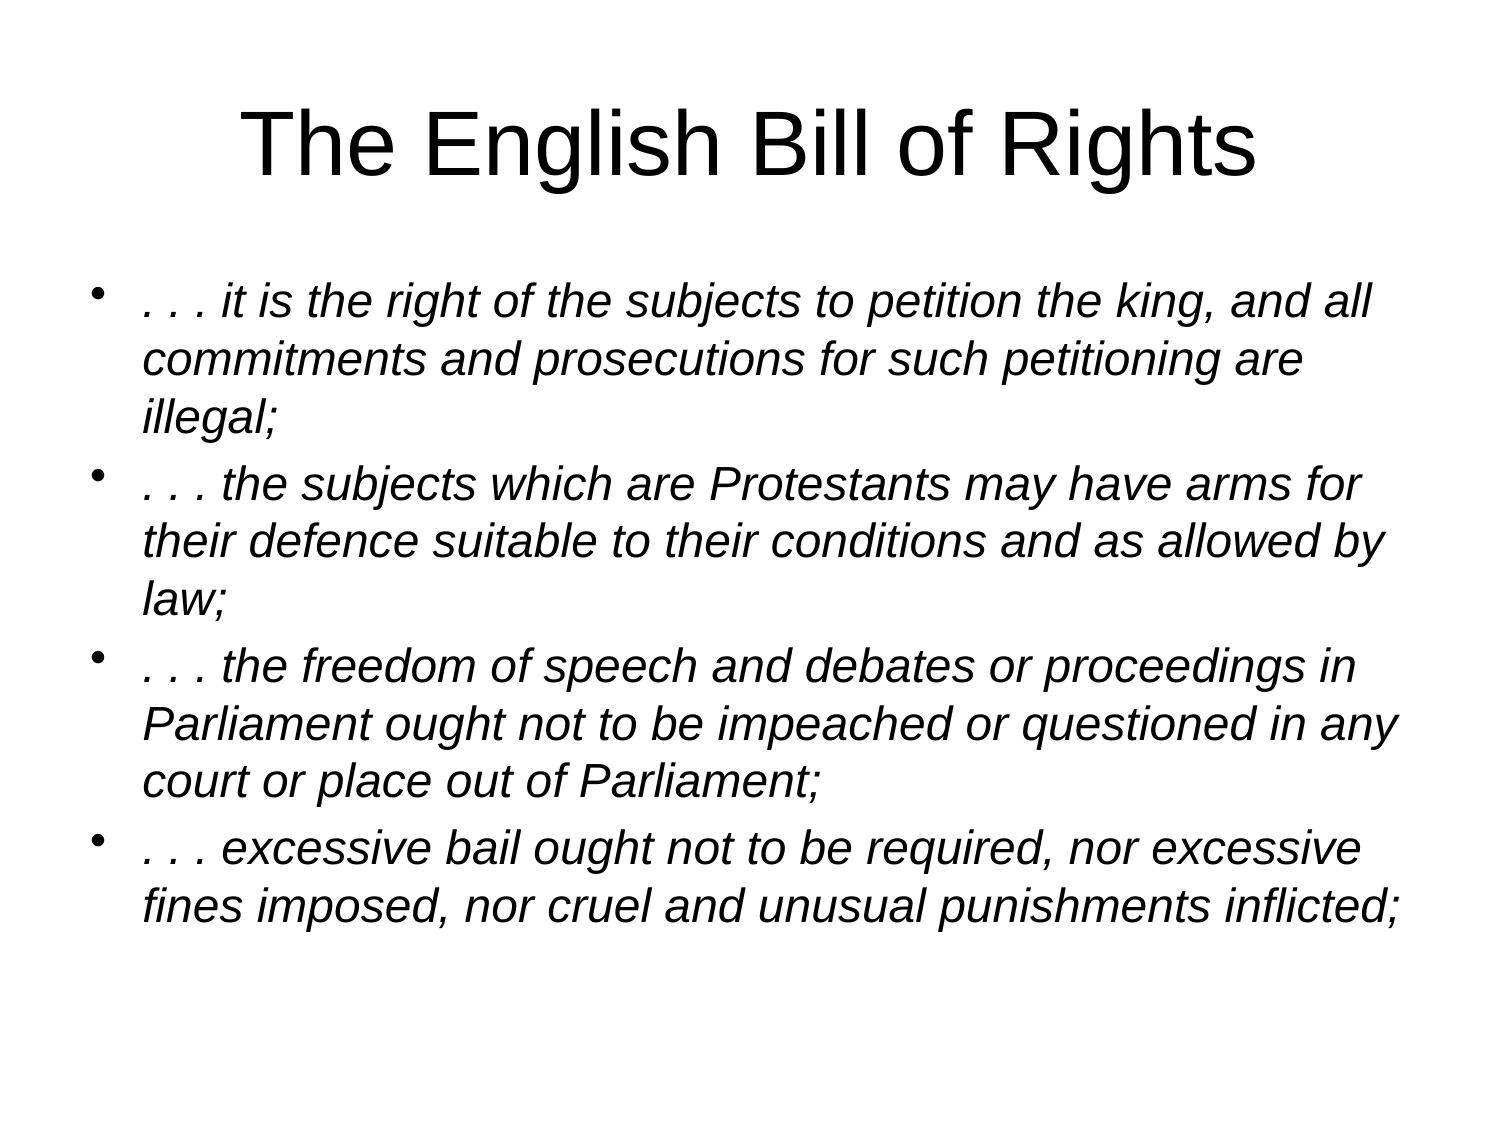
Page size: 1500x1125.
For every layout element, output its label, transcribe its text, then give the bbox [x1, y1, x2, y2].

title The English Bill of Rights [74, 44, 1426, 233]
list . . . it is the right of the subjects to petition the king, and all commitments and prosecutions for such petitioning are illegal; . . . the subjects which are Protestants may have arms for their defence suitable to their conditions and as allowed by law; . . . the freedom of speech and debates or proceedings in Parliament ought not to be impeached or questioned in any court or place out of Parliament; . . . excessive bail ought not to be required, nor excessive fines imposed, nor cruel and unusual punishments inflicted; [74, 262, 1426, 1006]
